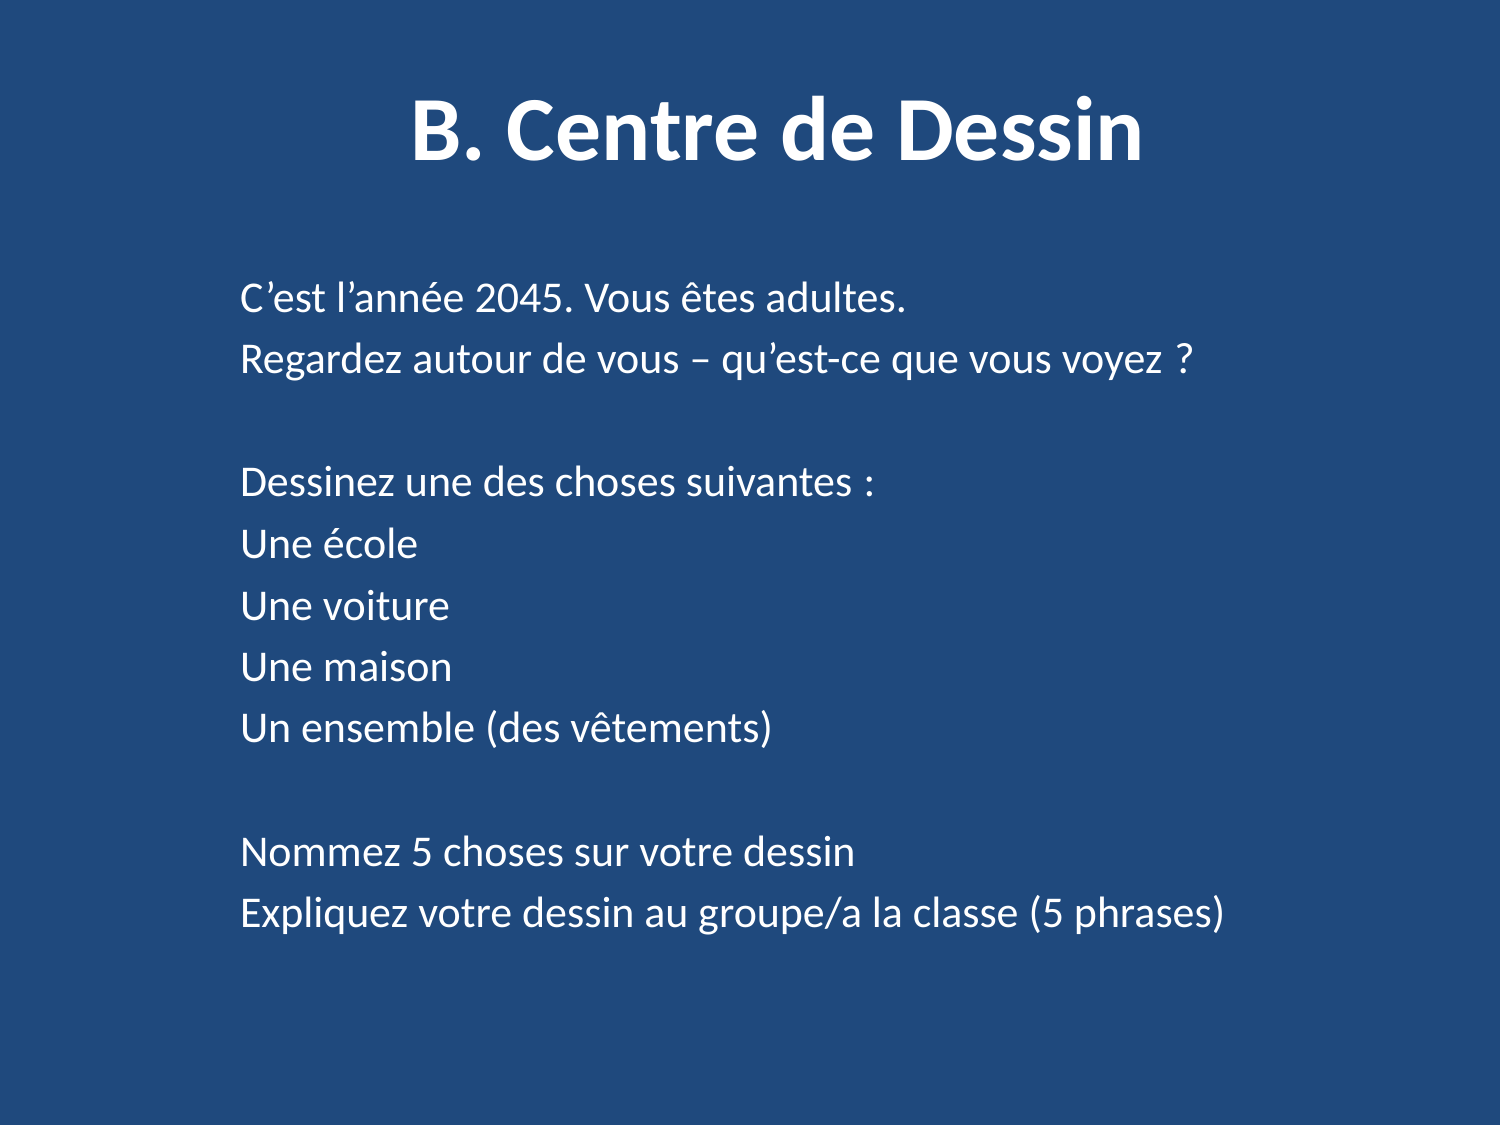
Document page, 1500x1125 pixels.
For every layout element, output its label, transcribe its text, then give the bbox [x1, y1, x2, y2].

title B. Centre de Dessin [140, 58, 1416, 300]
subtitle C’est l’année 2045. Vous êtes adultes. Regardez autour de vous – qu’est-ce que vous voyez ? Dessinez une des choses suivantes : Une école Une voiture Une maison Un ensemble (des vêtements) Nommez 5 choses sur votre dessin Expliquez votre dessin au groupe/a la classe (5 phrases) [225, 300, 1275, 1090]
